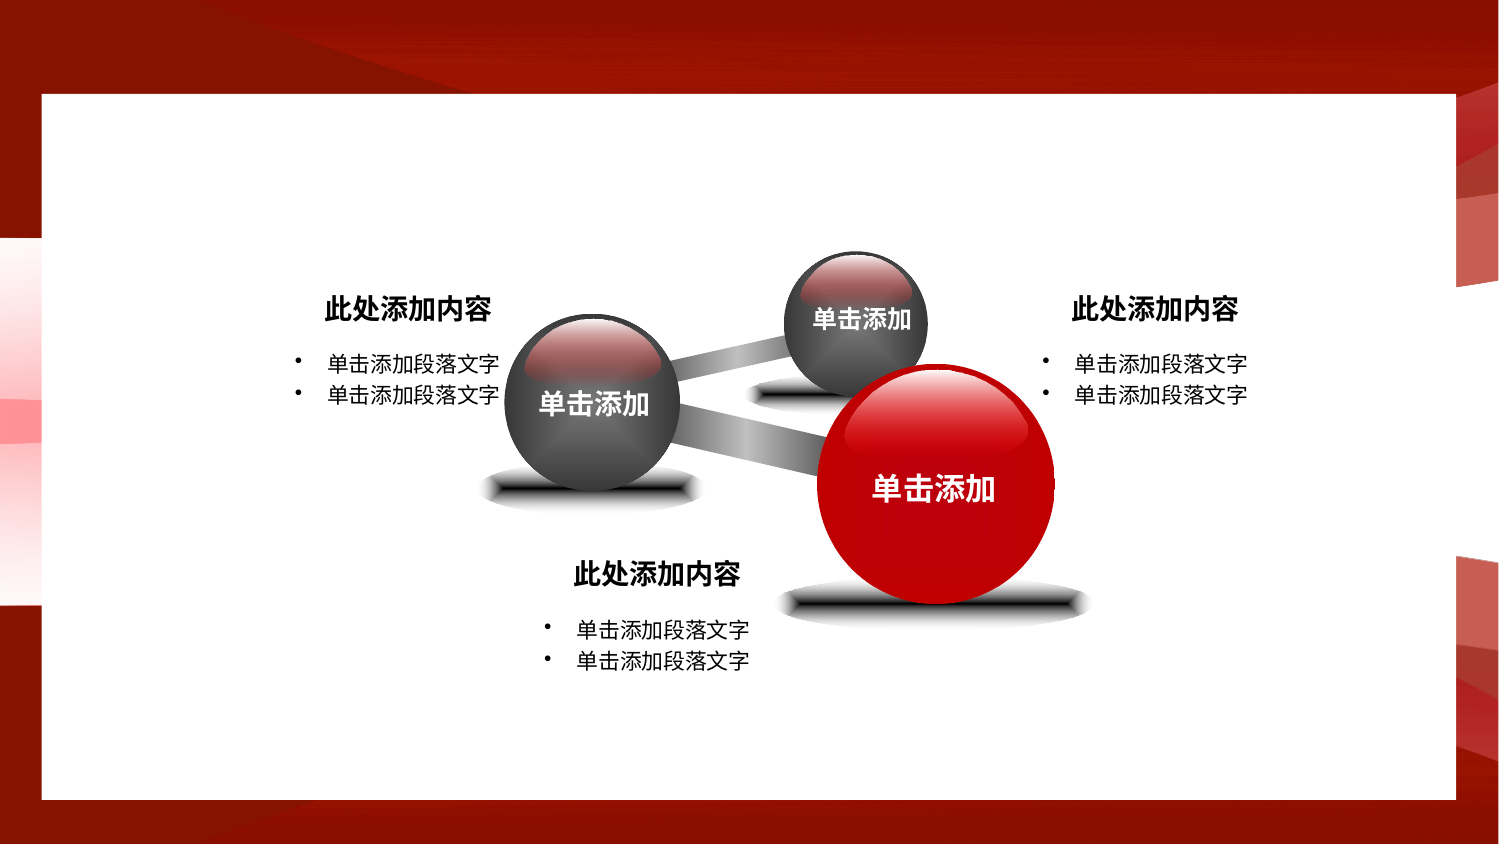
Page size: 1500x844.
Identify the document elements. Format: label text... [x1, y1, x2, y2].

text_box 单击添加段落文字 单击添加段落文字 [1095, 338, 1291, 416]
text_box 此处添加内容 [280, 283, 476, 333]
text_box 此处添加内容 [1095, 283, 1284, 333]
text_box 单击添加段落文字 单击添加段落文字 [279, 338, 476, 416]
text_box 单击添加段落文字 单击添加段落文字 [529, 631, 793, 682]
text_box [476, 251, 1095, 631]
picture [0, 0, 1499, 844]
